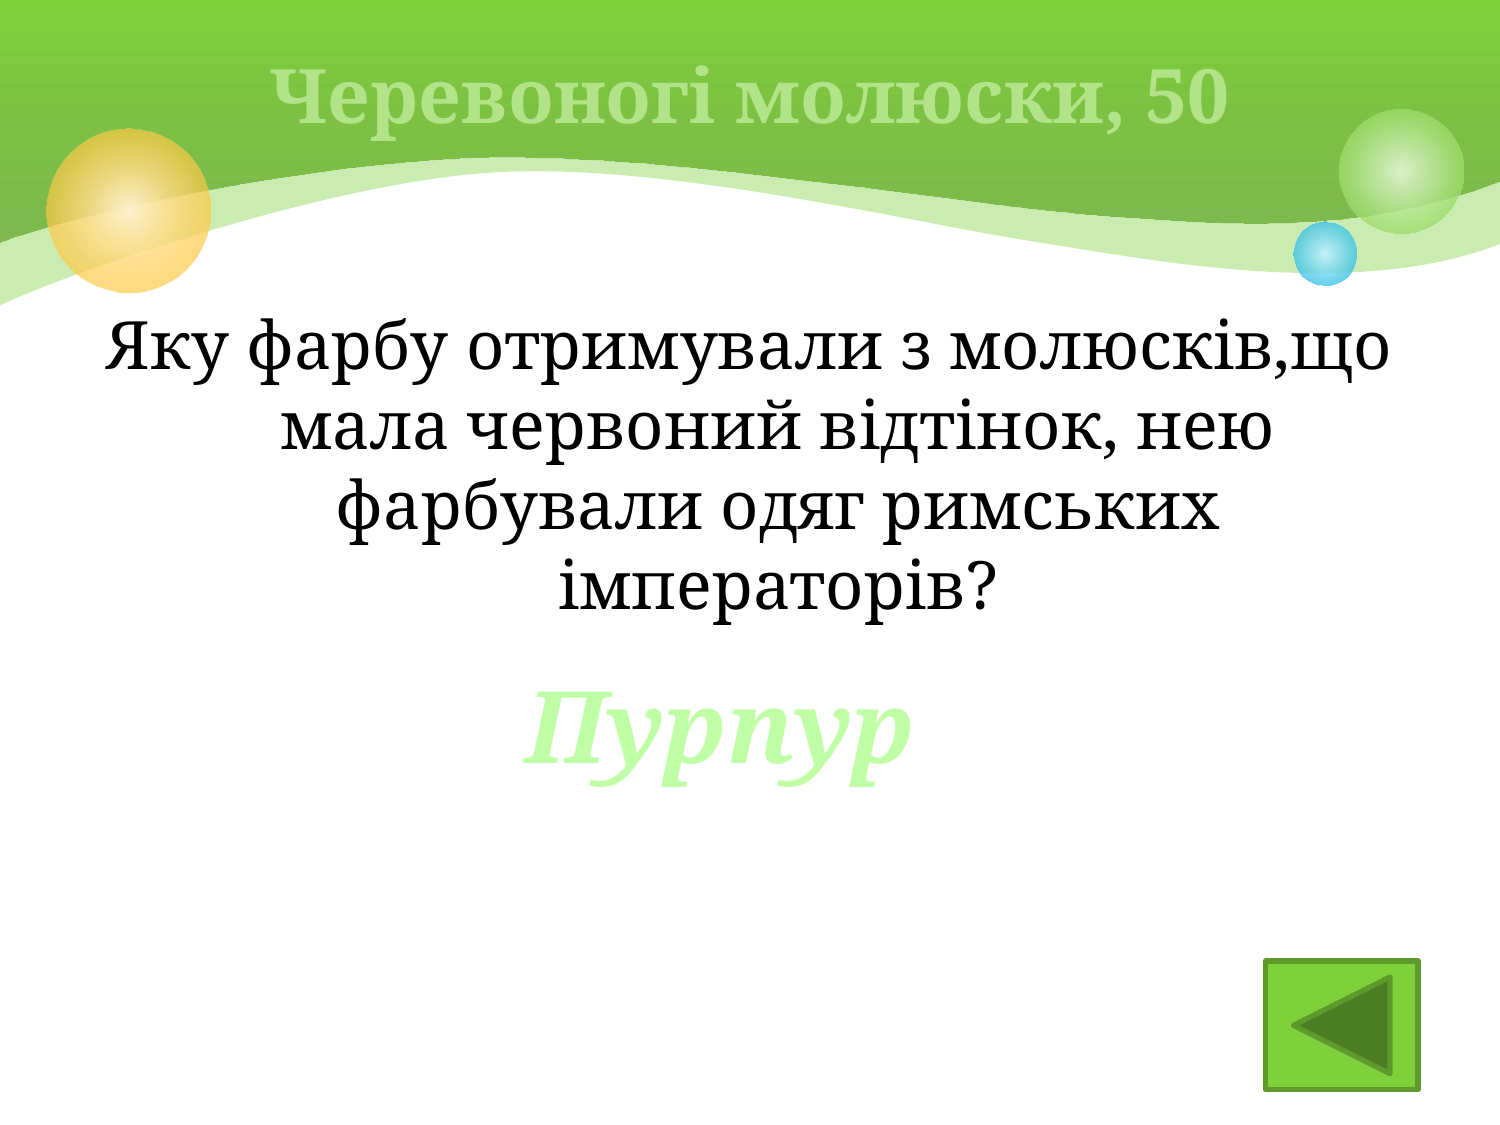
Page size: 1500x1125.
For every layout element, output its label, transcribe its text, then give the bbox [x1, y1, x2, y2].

list Яку фарбу отримували з молюсків,що мала червоний відтінок, нею фарбували одяг римських імператорів? [75, 295, 1425, 1038]
text_box [1263, 958, 1421, 1092]
text_box Пурпур [246, 656, 1196, 792]
title Черевоногі молюски, 50 [75, 0, 1425, 188]
